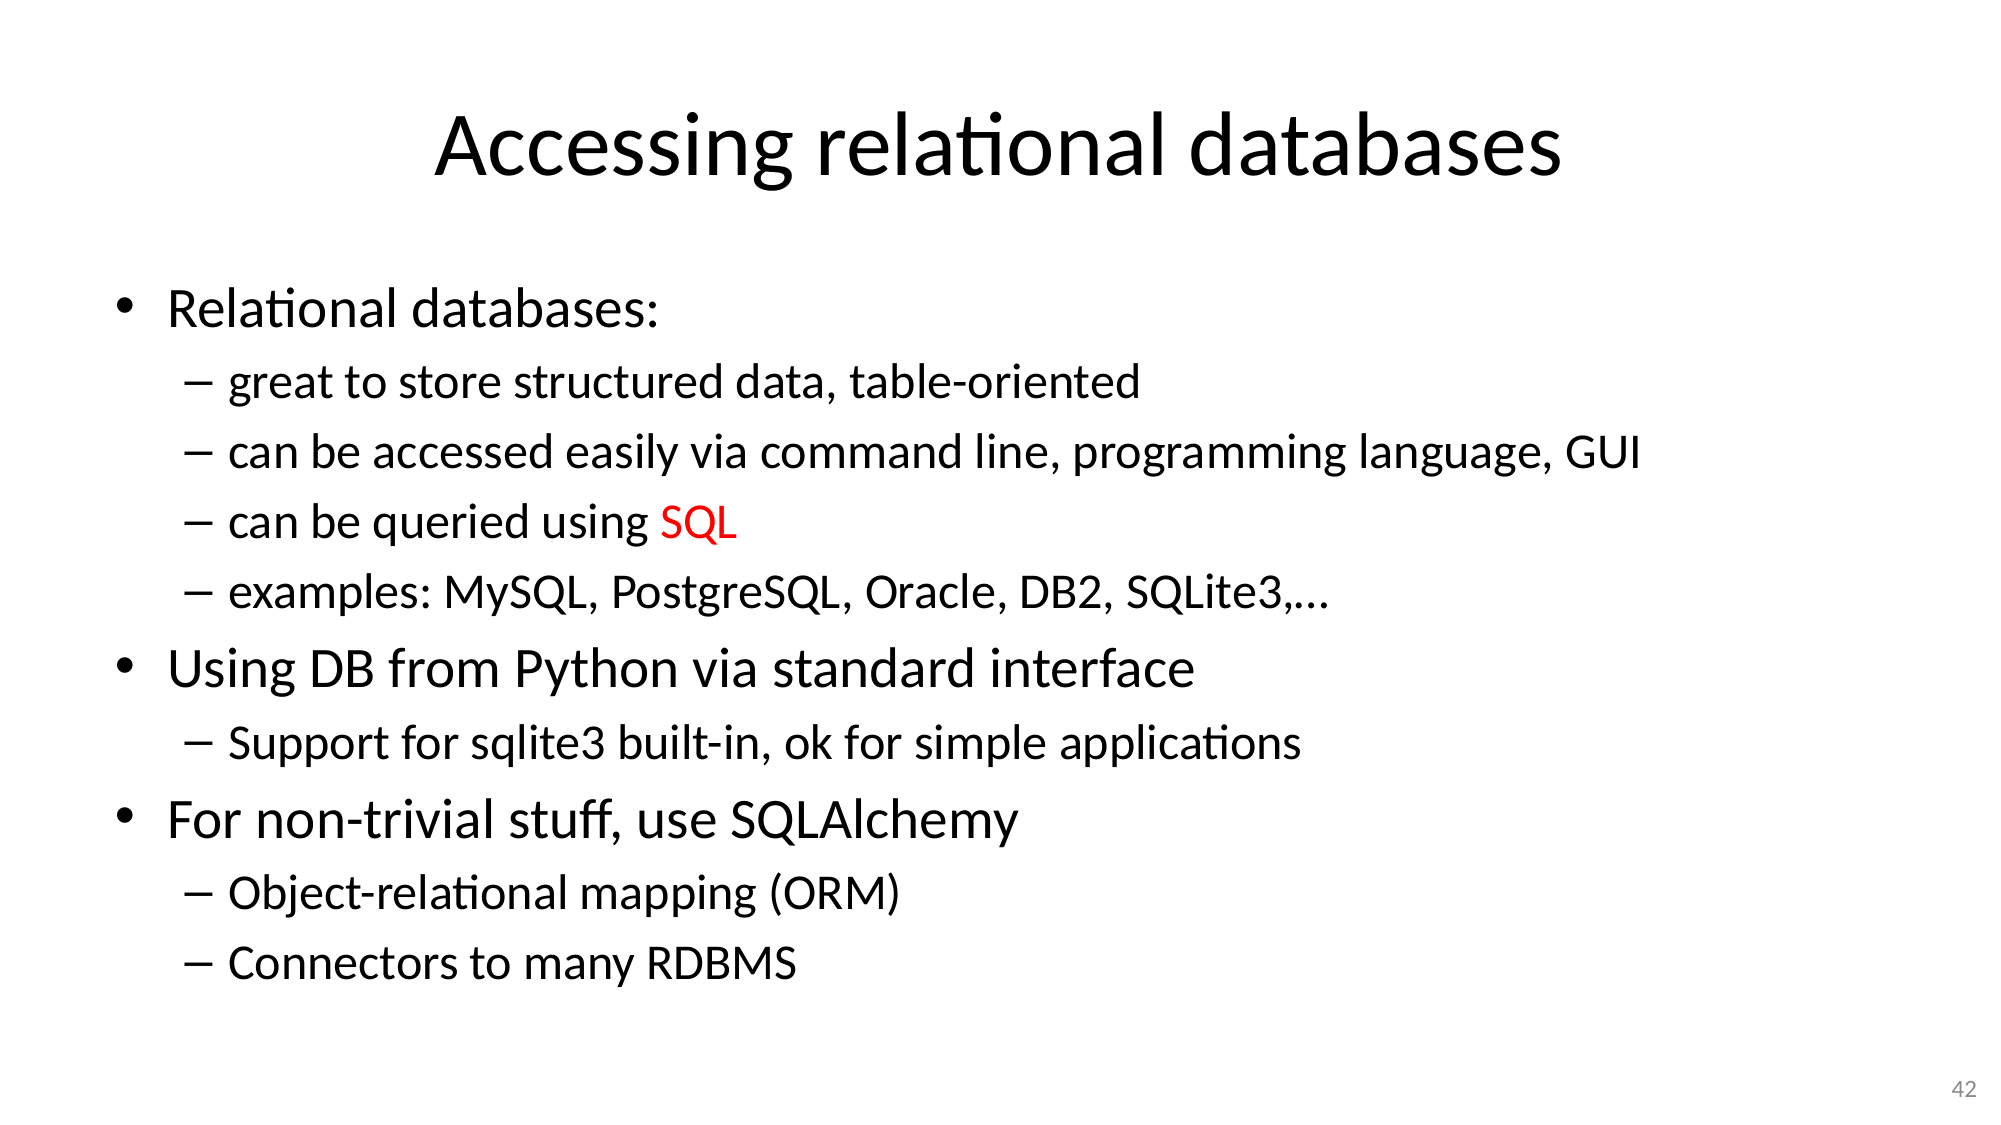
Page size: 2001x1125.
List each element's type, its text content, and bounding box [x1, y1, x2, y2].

list Relational databases: great to store structured data, table-oriented can be accessed easily via command line, programming language, GUI can be queried using SQL examples: MySQL, PostgreSQL, Oracle, DB2, SQLite3,… Using DB from Python via standard interface Support for sqlite3 built-in, ok for simple applications For non-trivial stuff, use SQLAlchemy Object-relational mapping (ORM) Connectors to many RDBMS [99, 262, 1900, 1005]
slide_number 42 [1525, 1057, 1993, 1118]
title Accessing relational databases [99, 45, 1900, 233]
